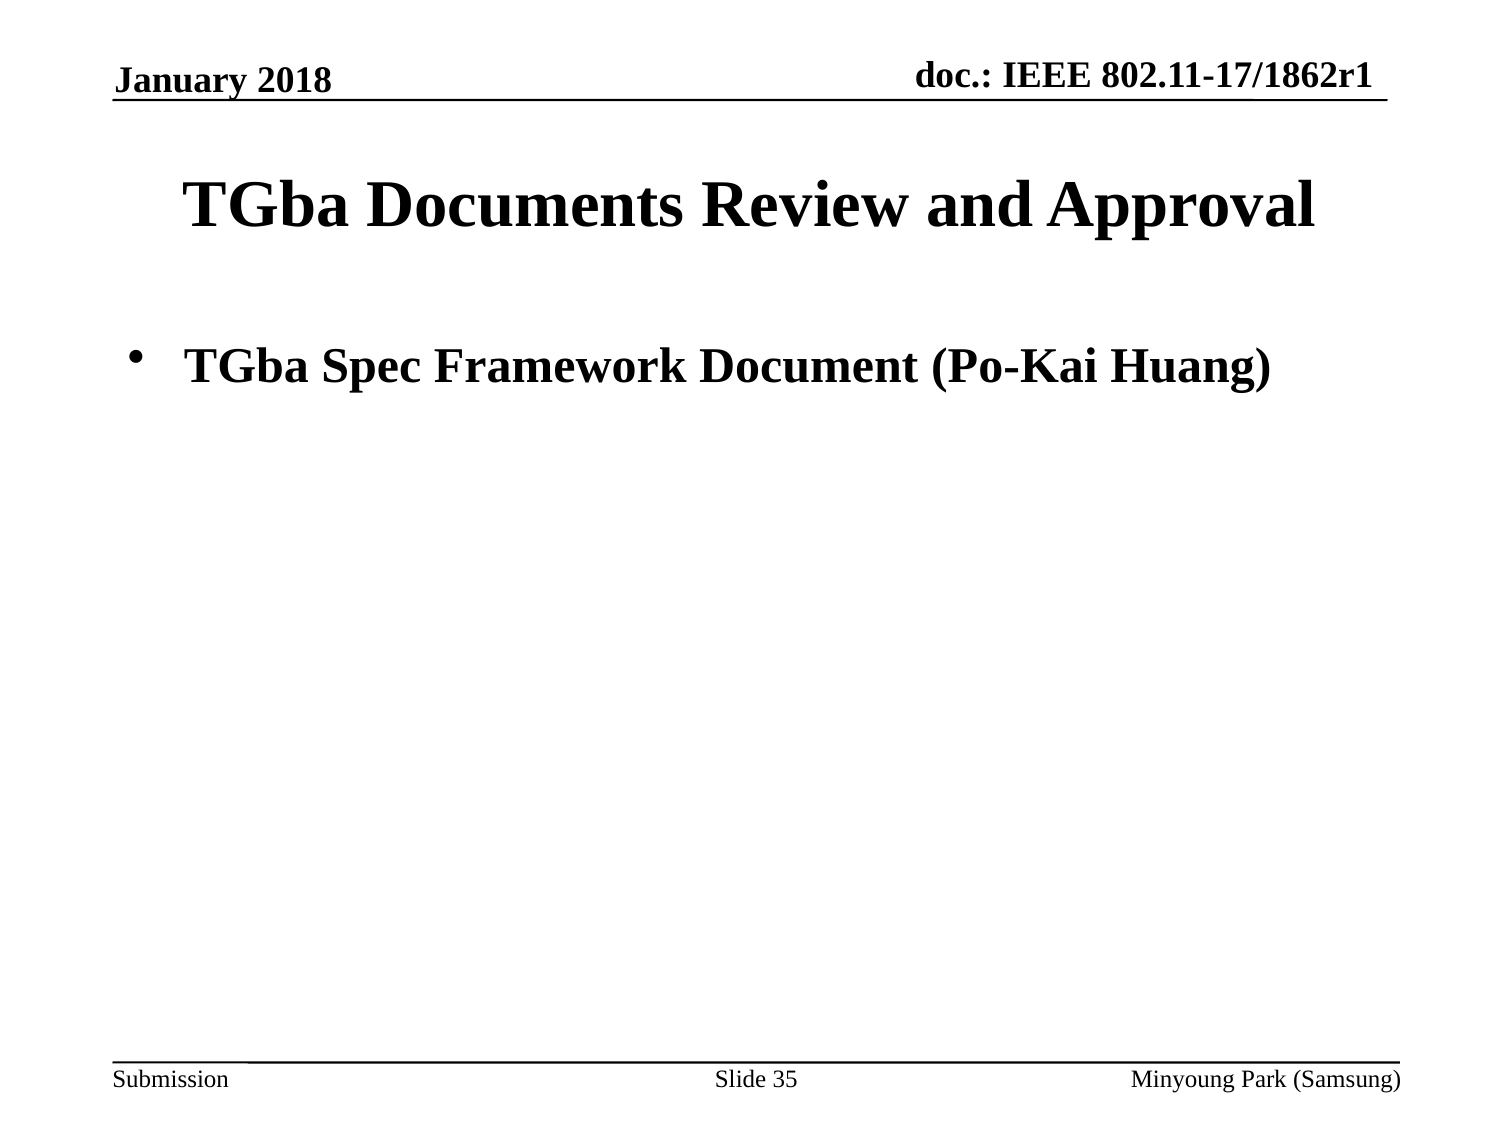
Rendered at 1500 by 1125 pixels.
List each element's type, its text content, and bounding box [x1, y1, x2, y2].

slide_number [114, 54, 335, 101]
list TGba Spec Framework Document (Po-Kai Huang) [112, 324, 1388, 1000]
footer Minyoung Park (Samsung) [949, 1061, 1402, 1093]
slide_number Slide 35 [712, 1061, 800, 1093]
title TGba Documents Review and Approval [112, 112, 1388, 288]
